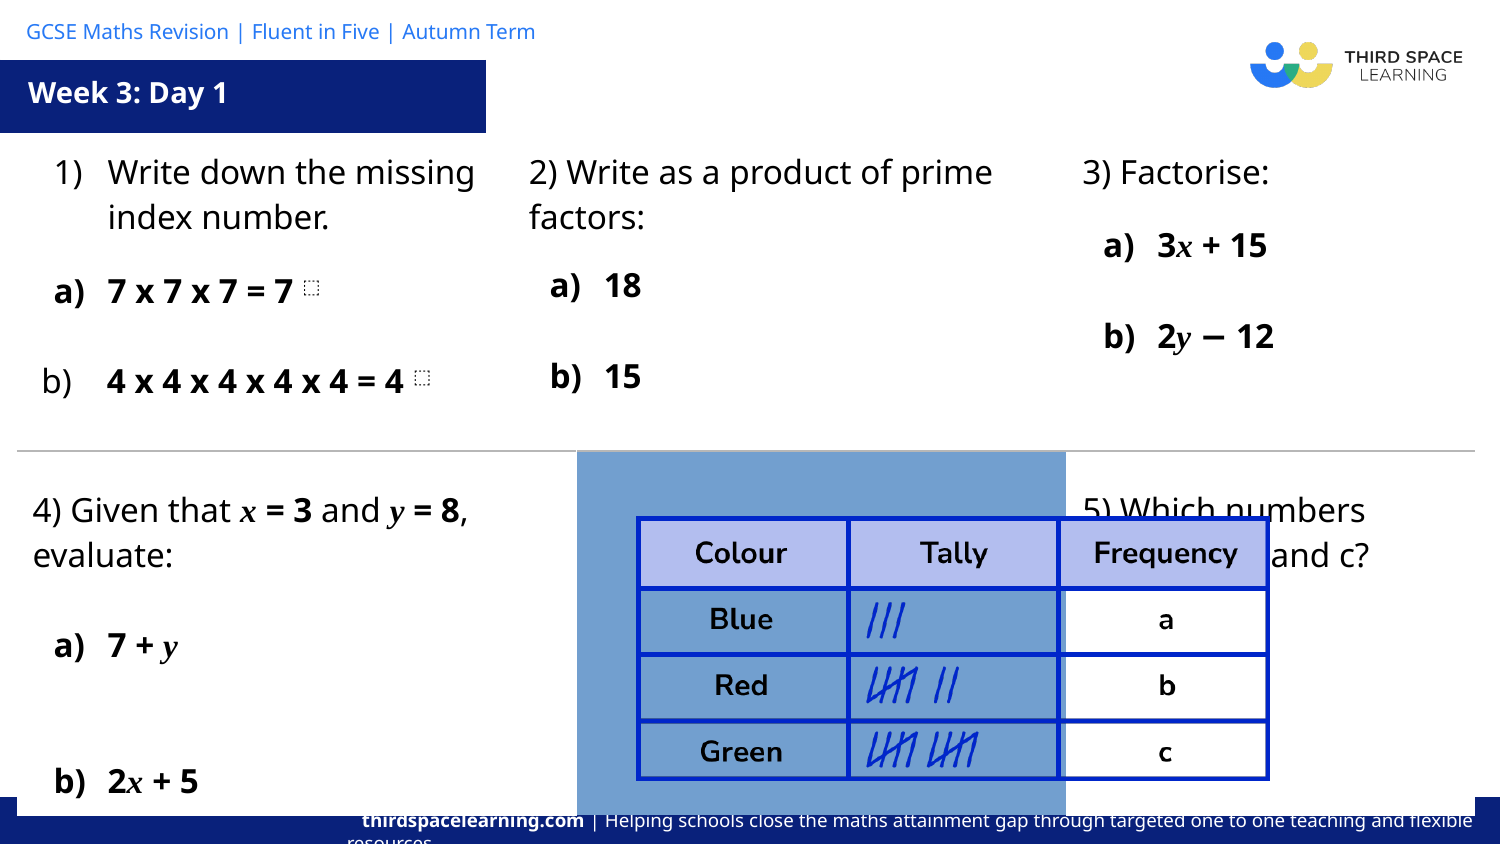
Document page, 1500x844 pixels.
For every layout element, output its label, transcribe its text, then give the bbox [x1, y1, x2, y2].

picture [636, 516, 1270, 781]
table_header 3) Factorise: 3x + 15 2y − 12 [1068, 142, 1474, 450]
table_cell 5) Which numbers replace a, b and c? [1068, 452, 1474, 814]
table_header Write down the missing index number. 7 x 7 x 7 = 7 ⬚ b) 4 x 4 x 4 x 4 x 4 = 4 ⬚ [19, 142, 513, 450]
text_box Week 3: Day 1 [13, 59, 383, 125]
table_cell 4) Given that x = 3 and y = 8, evaluate: 7 + y 2x + 5 [19, 452, 576, 814]
picture [1250, 33, 1465, 99]
table_header 2) Write as a product of prime factors: 18 15 [515, 142, 1066, 450]
